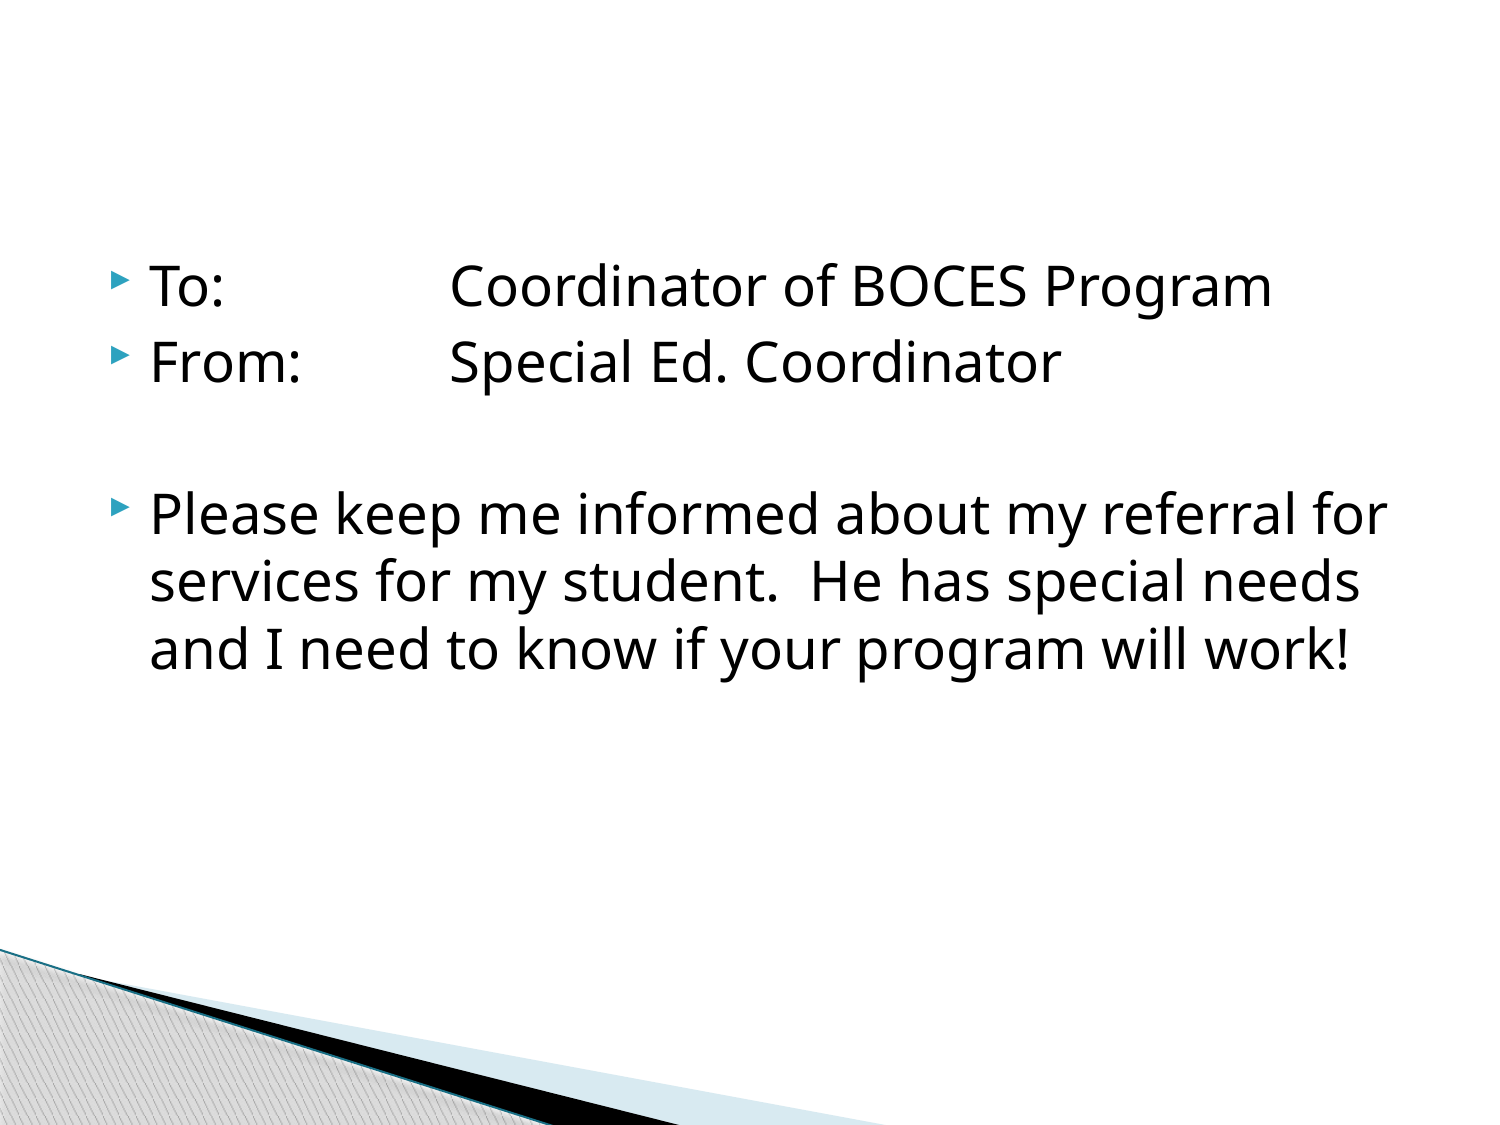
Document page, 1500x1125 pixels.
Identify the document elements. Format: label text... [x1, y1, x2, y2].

list To: Coordinator of BOCES Program From: Special Ed. Coordinator Please keep me informed about my referral for services for my student. He has special needs and I need to know if your program will work! [74, 242, 1426, 986]
